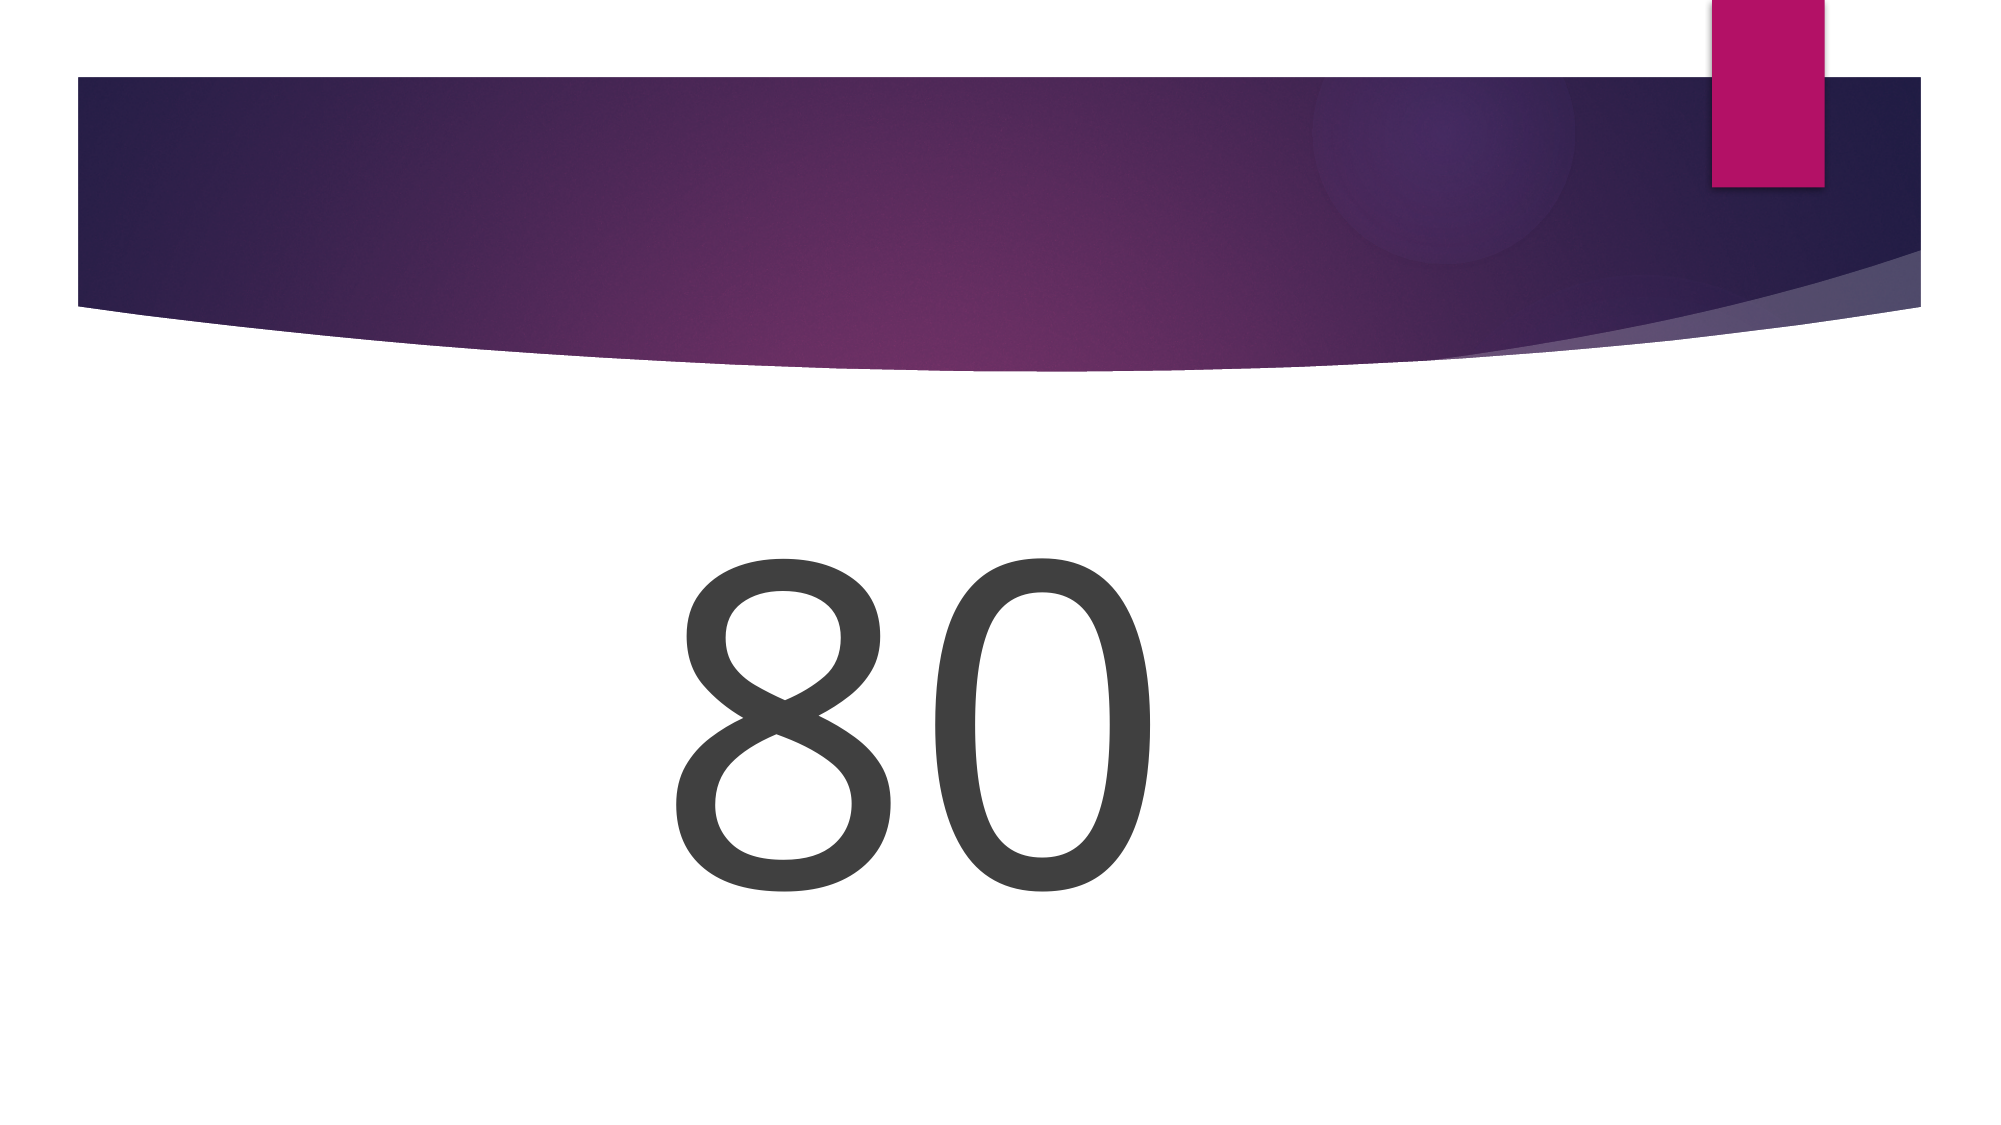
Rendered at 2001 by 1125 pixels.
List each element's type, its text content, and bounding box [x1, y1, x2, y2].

list 80 [189, 427, 1638, 988]
